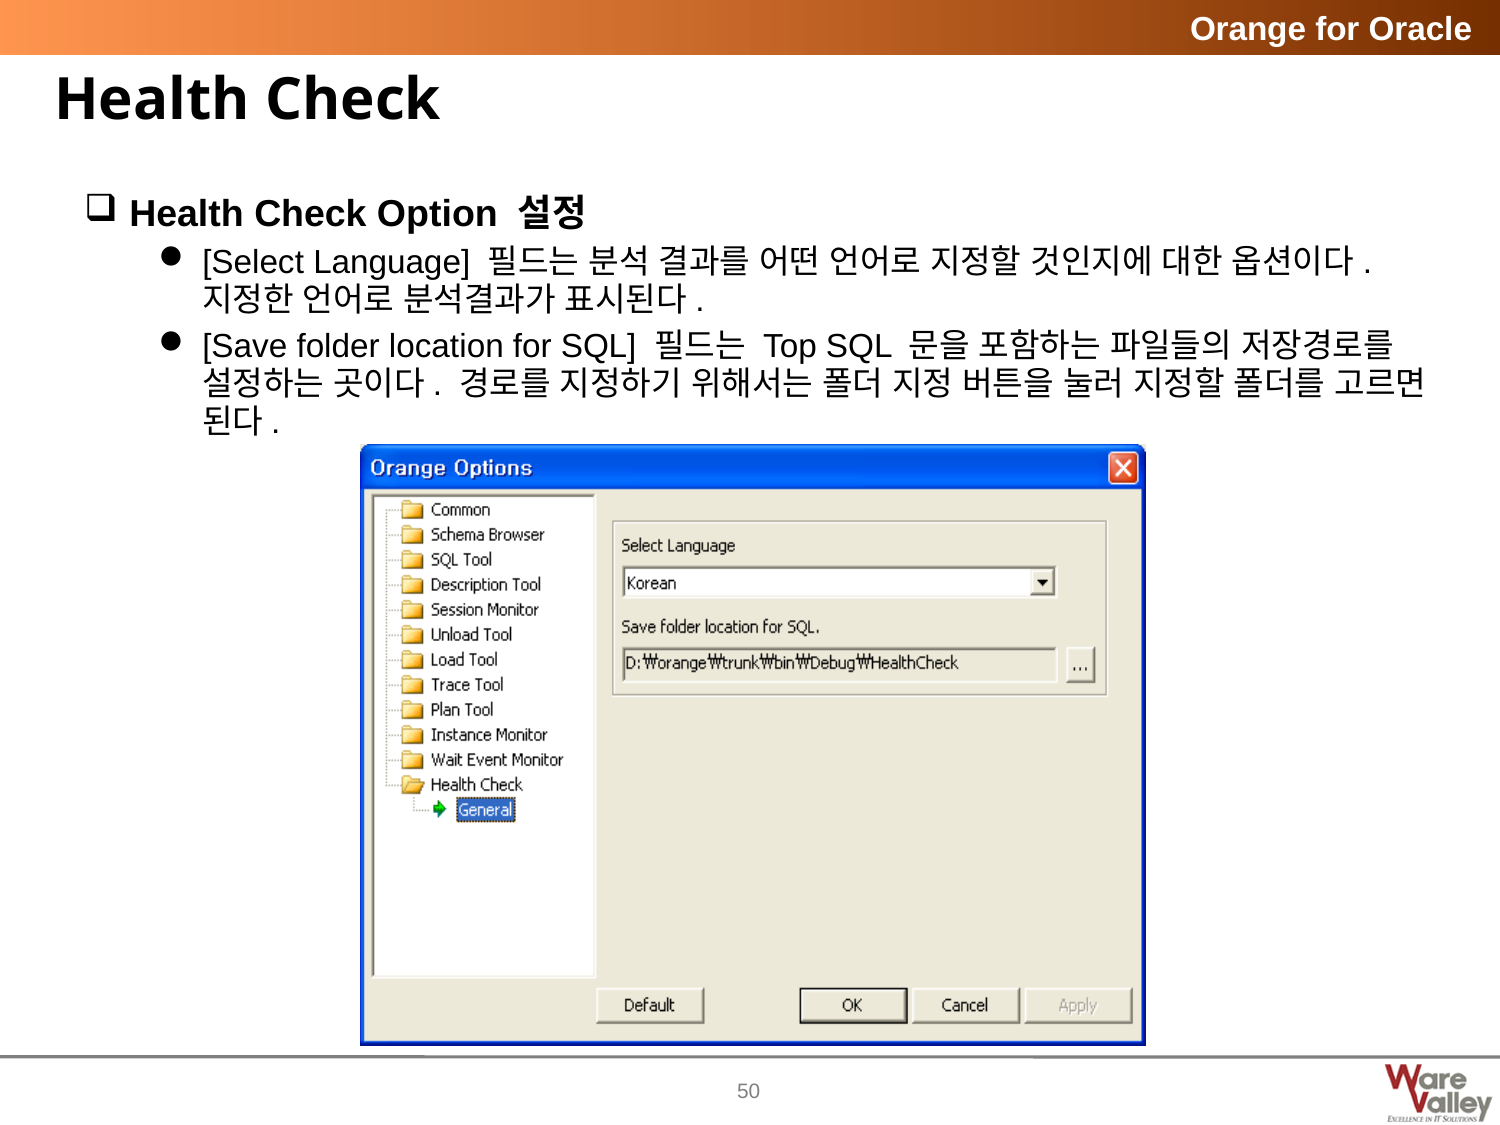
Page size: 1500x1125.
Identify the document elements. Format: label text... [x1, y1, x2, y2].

picture [1376, 1060, 1500, 1125]
list Health Check Option 설정 [Select Language] 필드는 분석 결과를 어떤 언어로 지정할 것인지에 대한 옵션이다. 지정한 언어로 분석결과가 표시된다. [Save folder location for SQL] 필드는 Top SQL 문을 포함하는 파일들의 저장경로를 설정하는 곳이다. 경로를 지정하기 위해서는 폴더 지정 버튼을 눌러 지정할 폴더를 고르면 된다. [69, 184, 1459, 1012]
picture [359, 444, 1146, 1047]
title Health Check [39, 54, 1461, 150]
